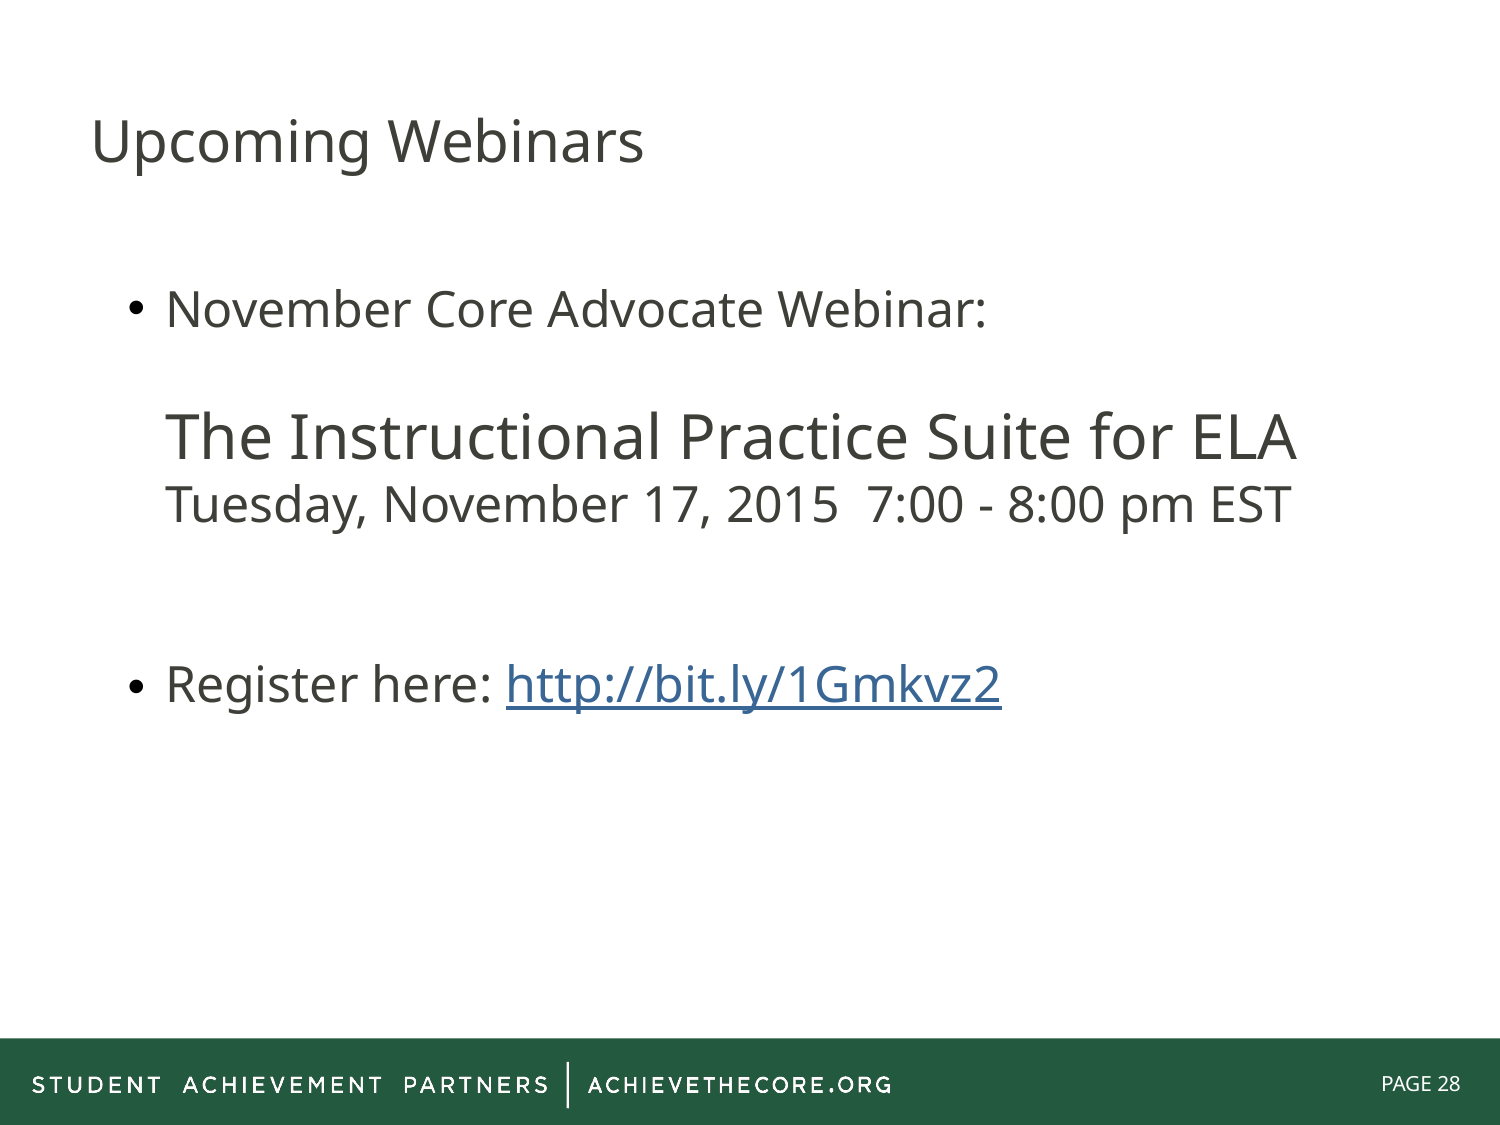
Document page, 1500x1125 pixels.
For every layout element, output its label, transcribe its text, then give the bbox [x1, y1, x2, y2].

list November Core Advocate Webinar: The Instructional Practice Suite for ELA Tuesday, November 17, 2015 7:00 - 8:00 pm EST Register here: http://bit.ly/1Gmkvz2 [75, 262, 1425, 1005]
picture [12, 1055, 911, 1112]
title Upcoming Webinars [75, 45, 1425, 233]
